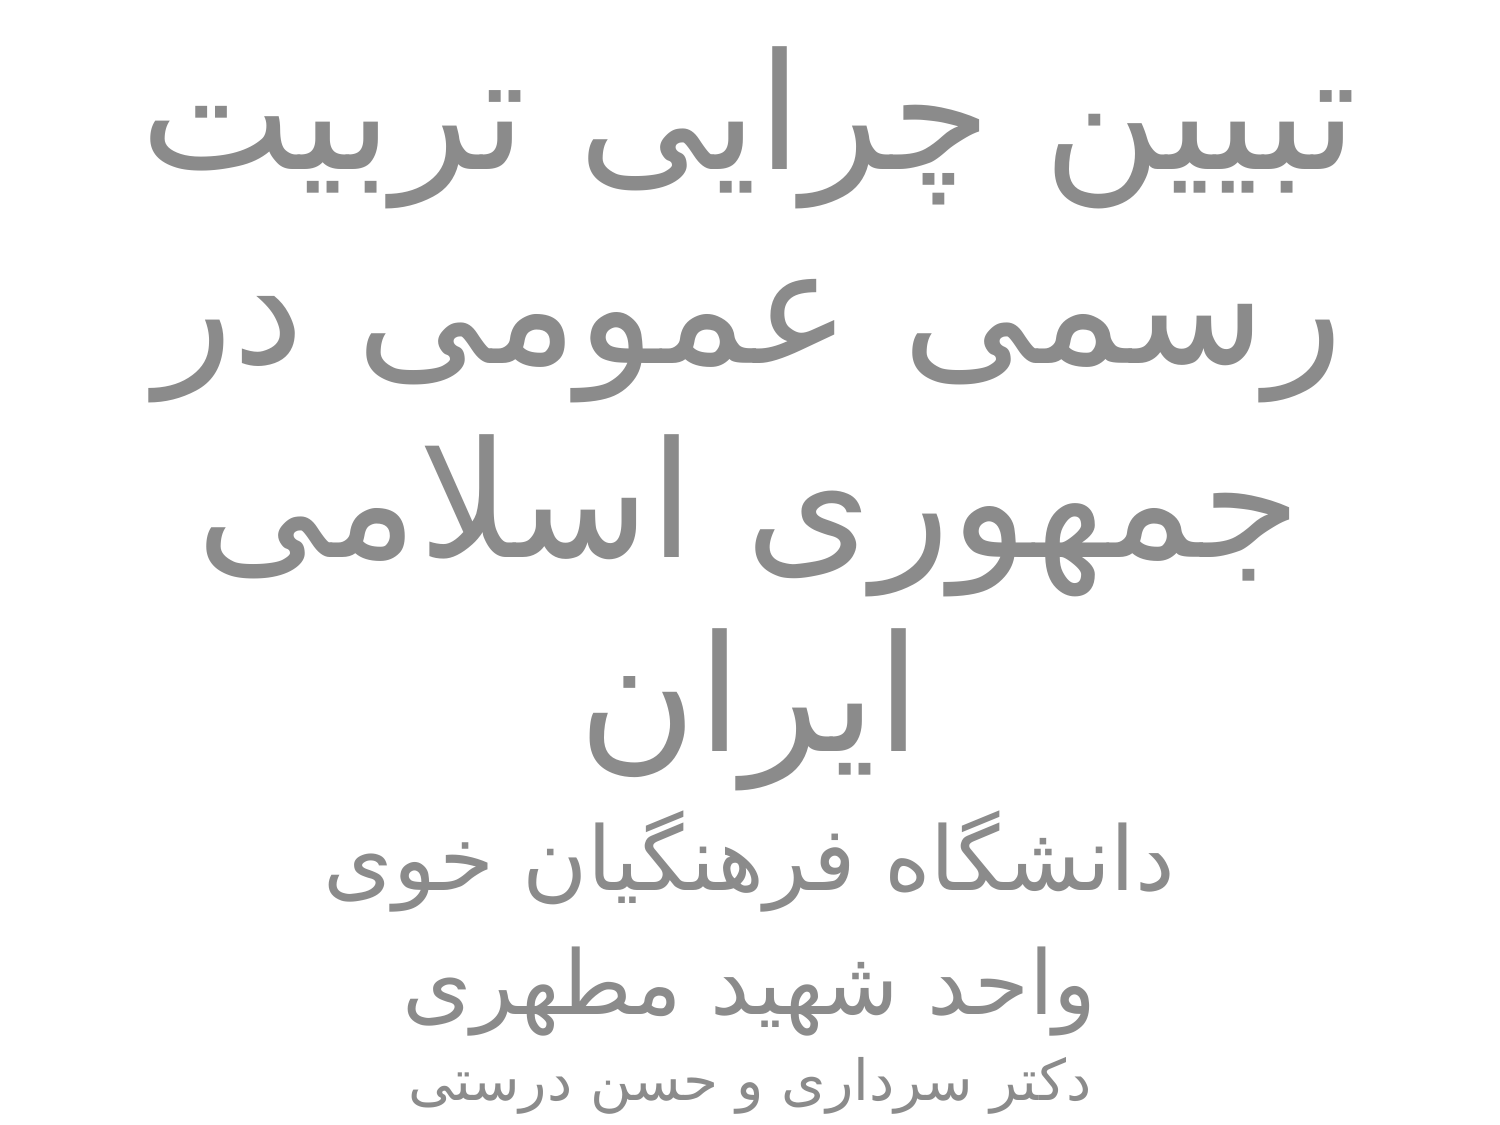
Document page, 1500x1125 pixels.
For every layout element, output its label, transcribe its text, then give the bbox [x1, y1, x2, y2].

subtitle تبیین چرایی تربیت رسمی عمومی در جمهوری اسلامی ایران دانشگاه فرهنگیان خوی واحد شهید مطهری دکتر سرداری و حسن درستی [0, 0, 1500, 1125]
